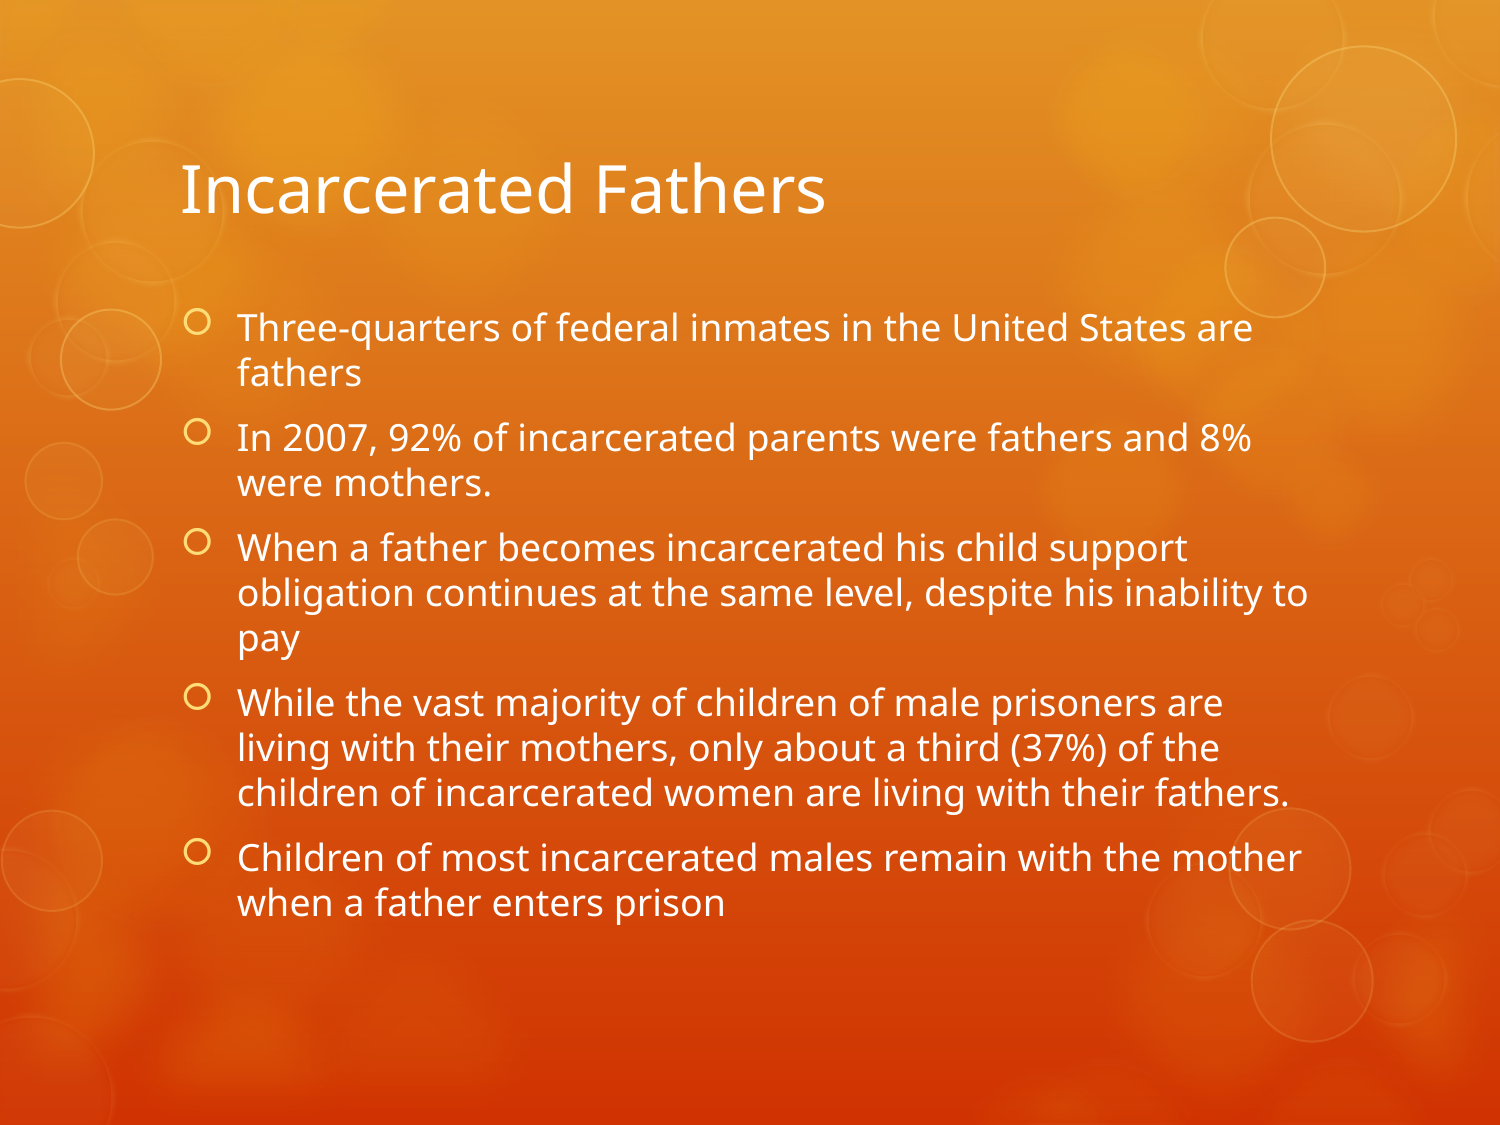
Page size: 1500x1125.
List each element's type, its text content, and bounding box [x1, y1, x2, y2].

title Incarcerated Fathers [165, 110, 1335, 263]
list Three-quarters of federal inmates in the United States are fathers In 2007, 92% of incarcerated parents were fathers and 8% were mothers. When a father becomes incarcerated his child support obligation continues at the same level, despite his inability to pay While the vast majority of children of male prisoners are living with their mothers, only about a third (37%) of the children of incarcerated women are living with their fathers. Children of most incarcerated males remain with the mother when a father enters prison [165, 296, 1335, 962]
